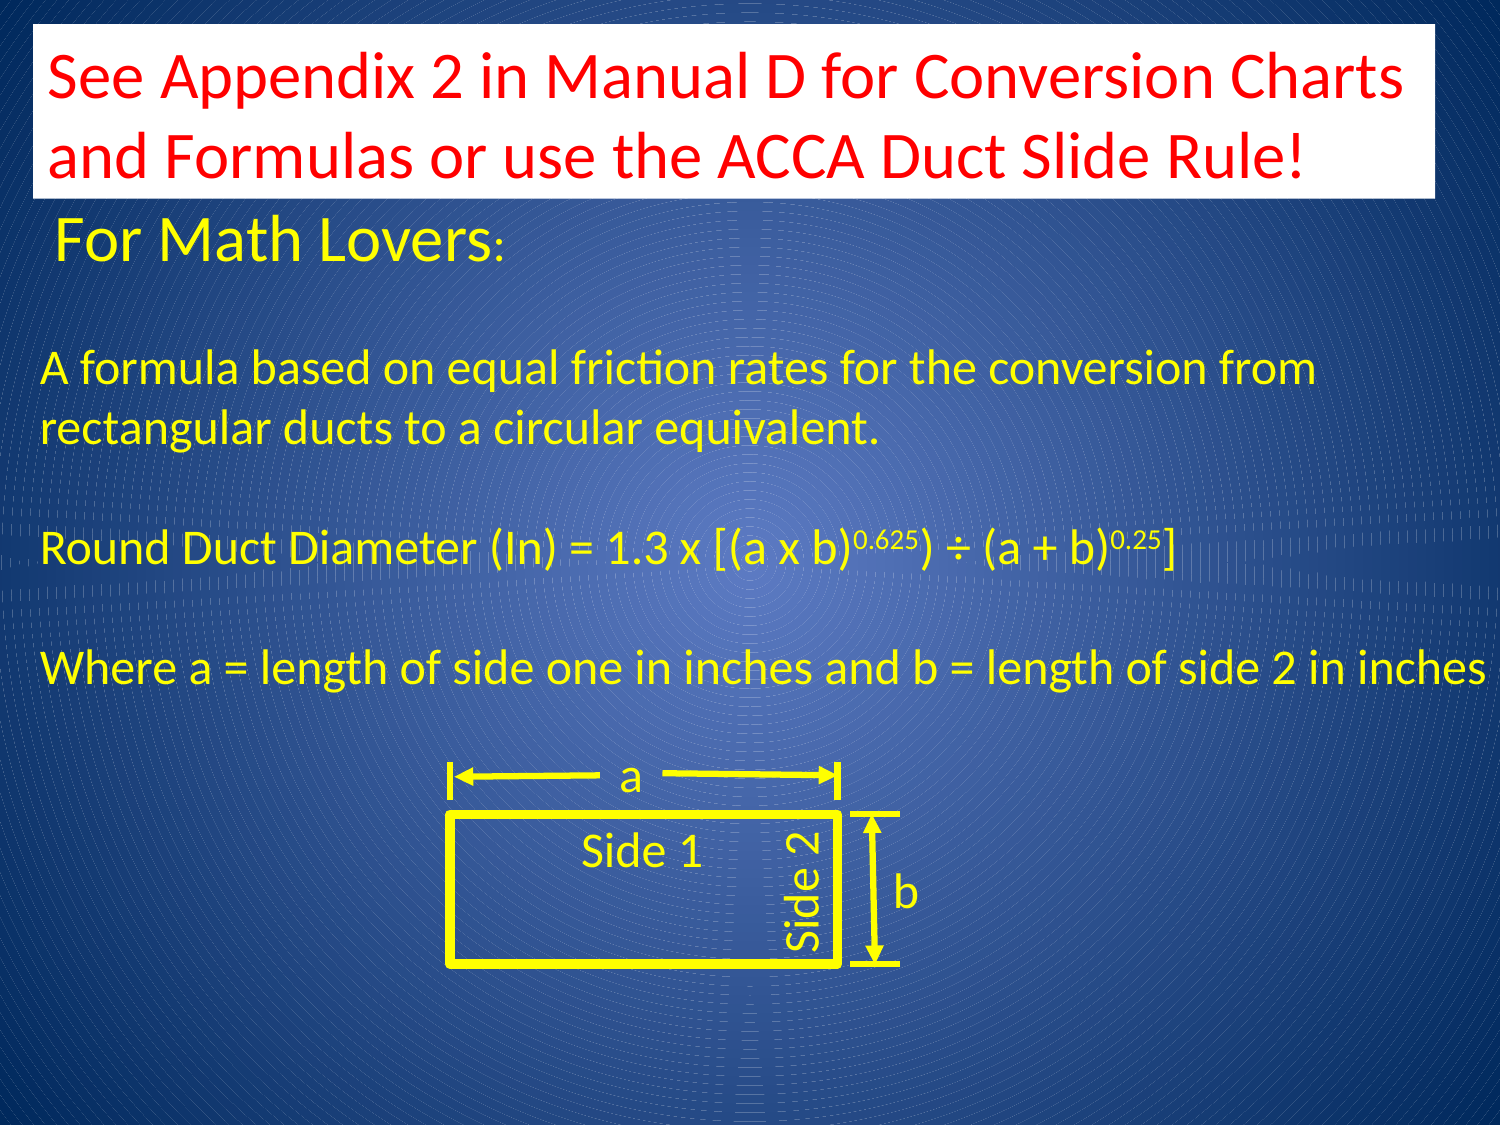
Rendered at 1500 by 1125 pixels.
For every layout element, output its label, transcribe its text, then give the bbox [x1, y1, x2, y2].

text_box Side 1 [566, 810, 722, 886]
text_box For Math Lovers: A formula based on equal friction rates for the conversion from rectangular ducts to a circular equivalent. Round Duct Diameter (In) = 1.3 x [(a x b)0.625) ÷ (a + b)0.25] Where a = length of side one in inches and b = length of side 2 in inches [24, 187, 1500, 883]
text_box a [604, 735, 667, 810]
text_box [662, 772, 838, 776]
text_box b [879, 850, 941, 926]
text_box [871, 813, 876, 965]
text_box See Appendix 2 in Manual D for Conversion Charts and Formulas or use the ACCA Duct Slide Rule! [33, 24, 1436, 199]
text_box Side 2 [761, 813, 836, 969]
text_box [448, 812, 839, 966]
